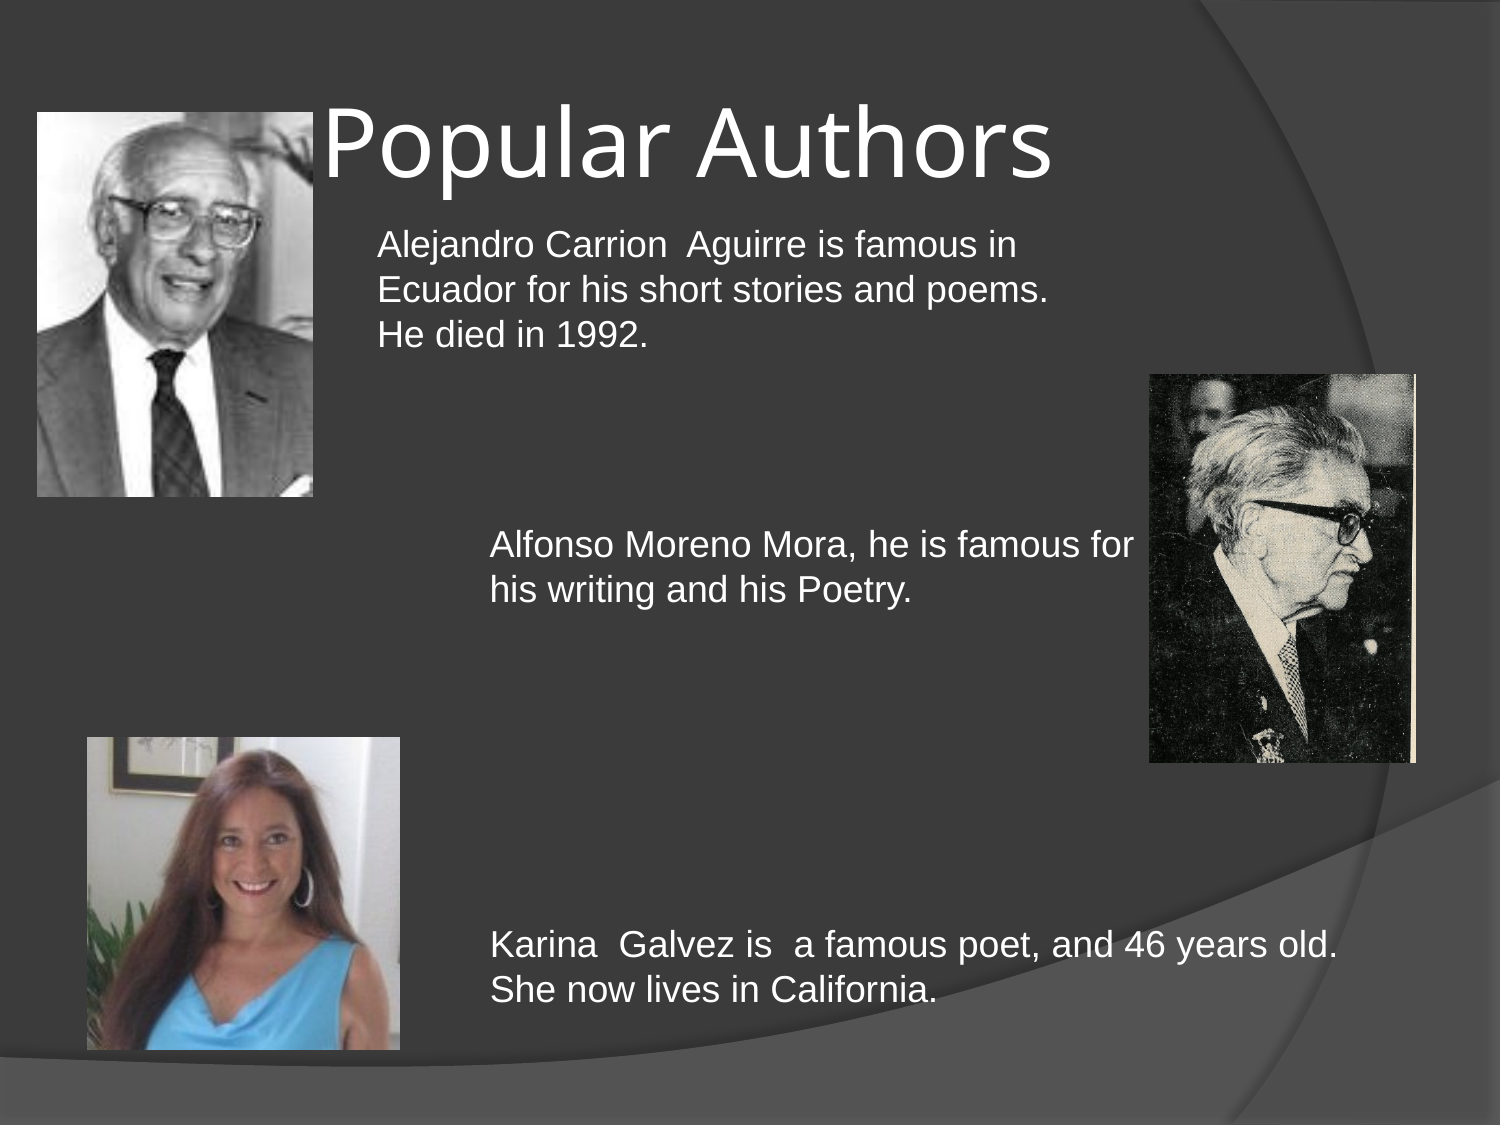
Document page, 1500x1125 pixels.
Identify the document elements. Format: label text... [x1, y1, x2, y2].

picture [37, 112, 313, 498]
picture [1149, 374, 1416, 763]
text_box Alfonso Moreno Mora, he is famous for his writing and his Poetry. [474, 512, 1140, 663]
title Popular Authors [75, 45, 1300, 233]
picture [87, 737, 401, 1051]
text_box Alejandro Carrion Aguirre is famous in Ecuador for his short stories and poems. He died in 1992. [362, 212, 1113, 363]
text_box Karina Galvez is a famous poet, and 46 years old. She now lives in California. [474, 912, 1413, 1018]
